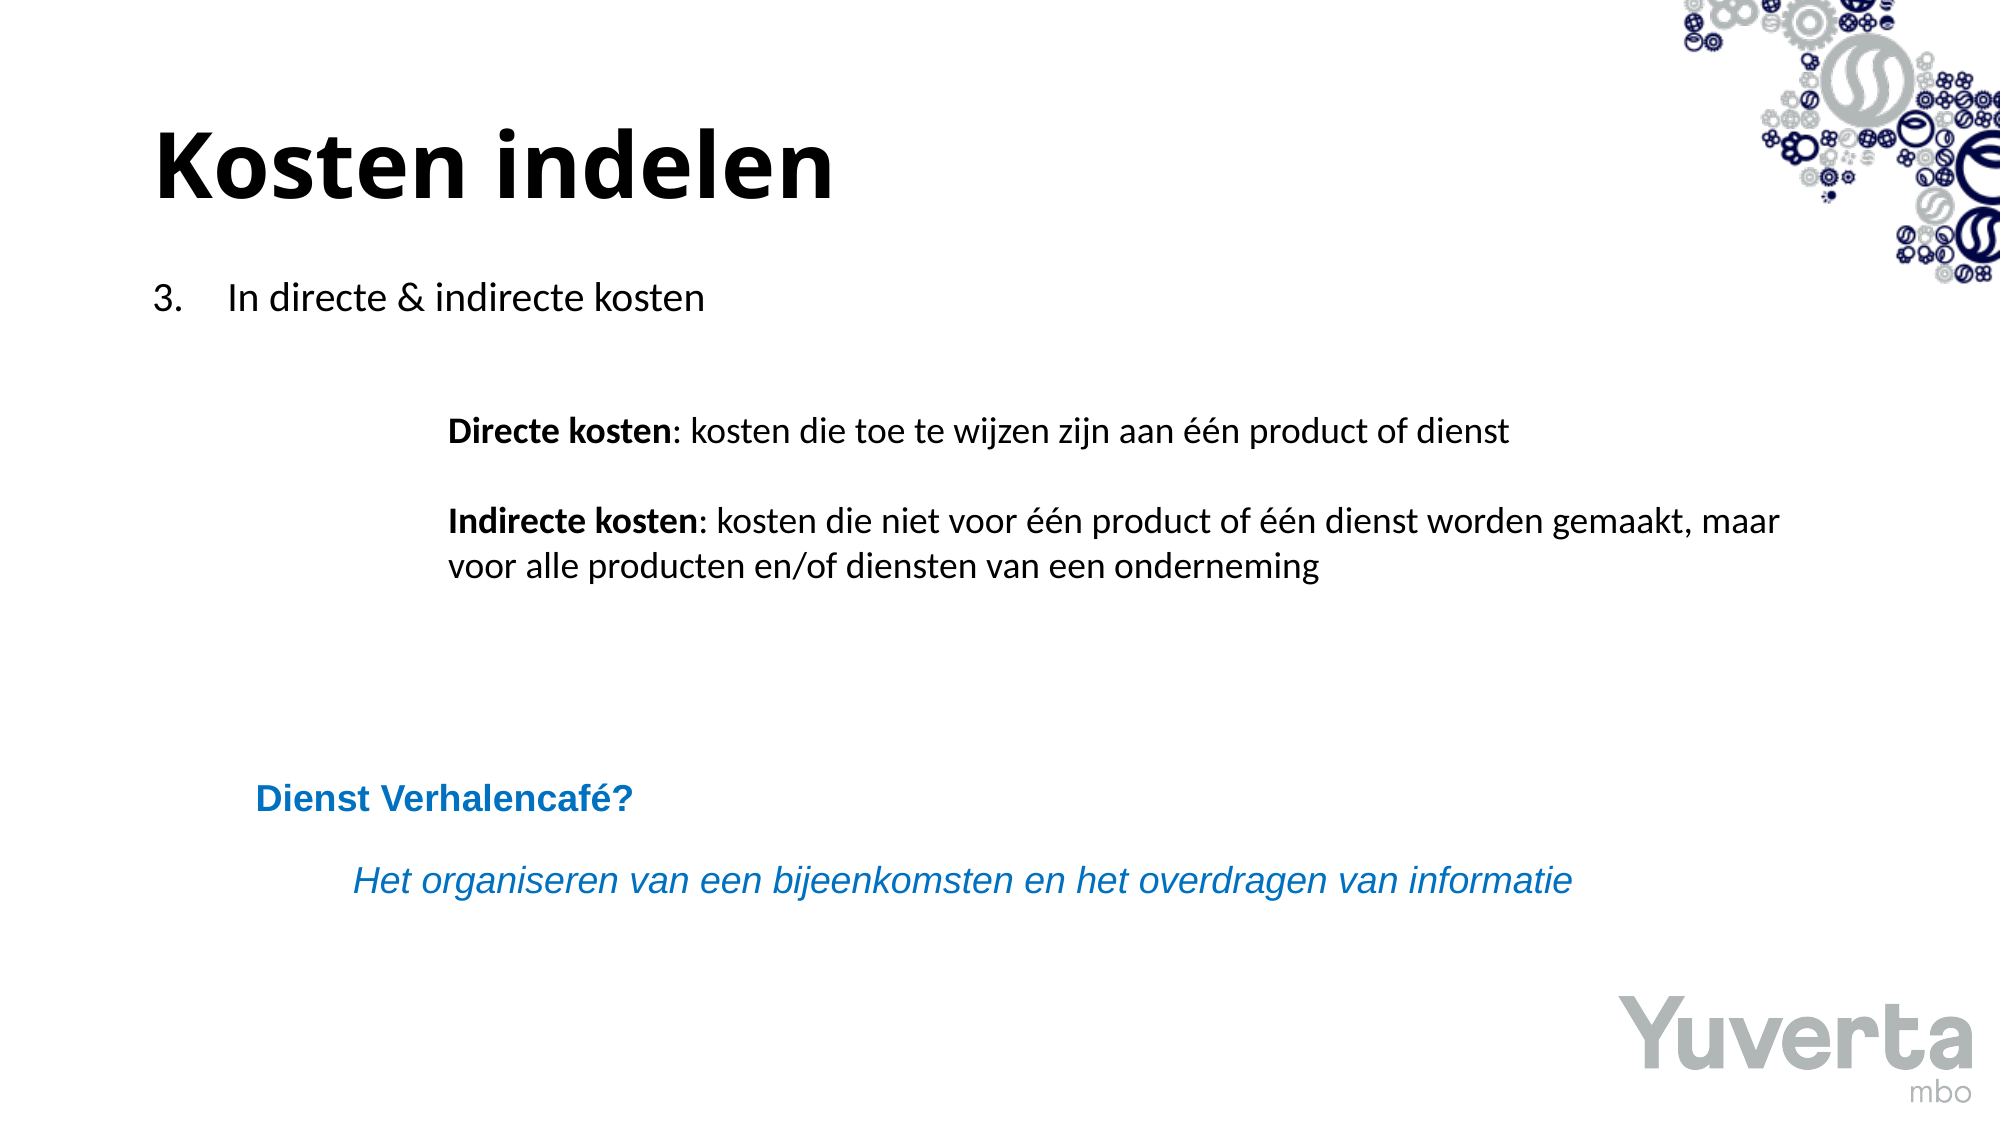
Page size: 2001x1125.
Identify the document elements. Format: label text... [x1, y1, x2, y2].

text_box Directe kosten: kosten die toe te wijzen zijn aan één product of dienst Indirecte kosten: kosten die niet voor één product of één dienst worden gemaakt, maar voor alle producten en/of diensten van een onderneming [433, 398, 1844, 593]
text_box Het organiseren van een bijeenkomsten en het overdragen van informatie [338, 848, 1766, 908]
text_box In directe & indirecte kosten [137, 262, 1139, 327]
title Kosten indelen [137, 59, 1863, 278]
picture [0, 0, 2000, 1125]
text_box Dienst Verhalencafé? [240, 766, 1863, 827]
